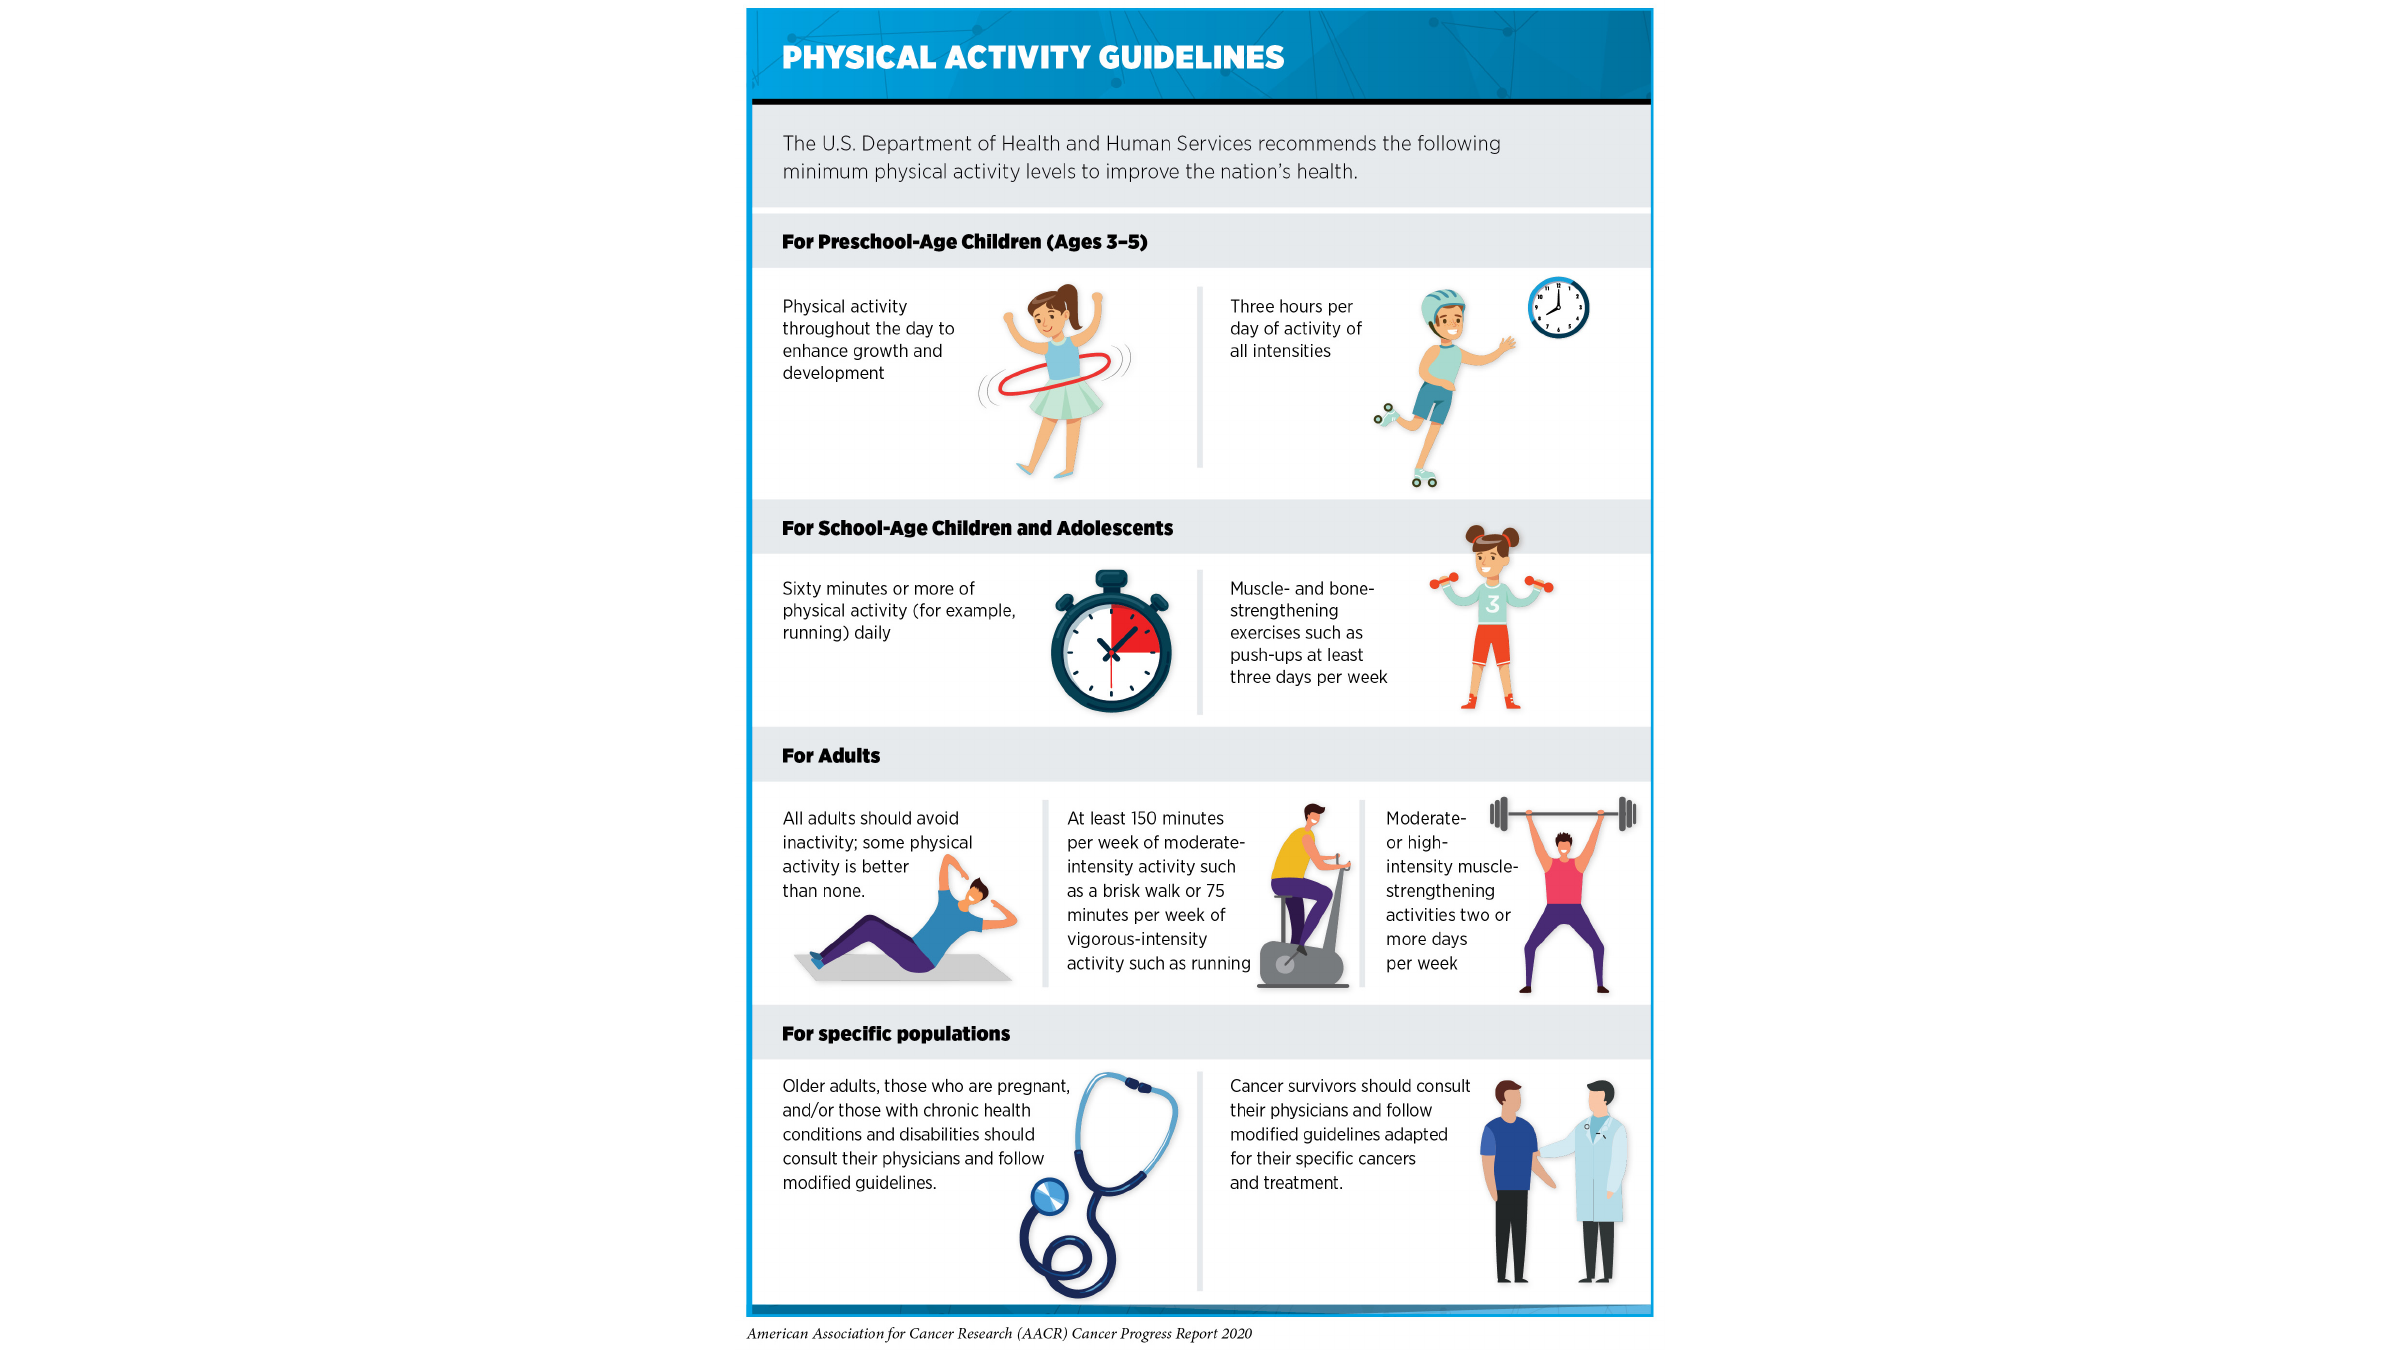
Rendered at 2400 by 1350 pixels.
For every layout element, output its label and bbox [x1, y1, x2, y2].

picture [735, 0, 1665, 1350]
